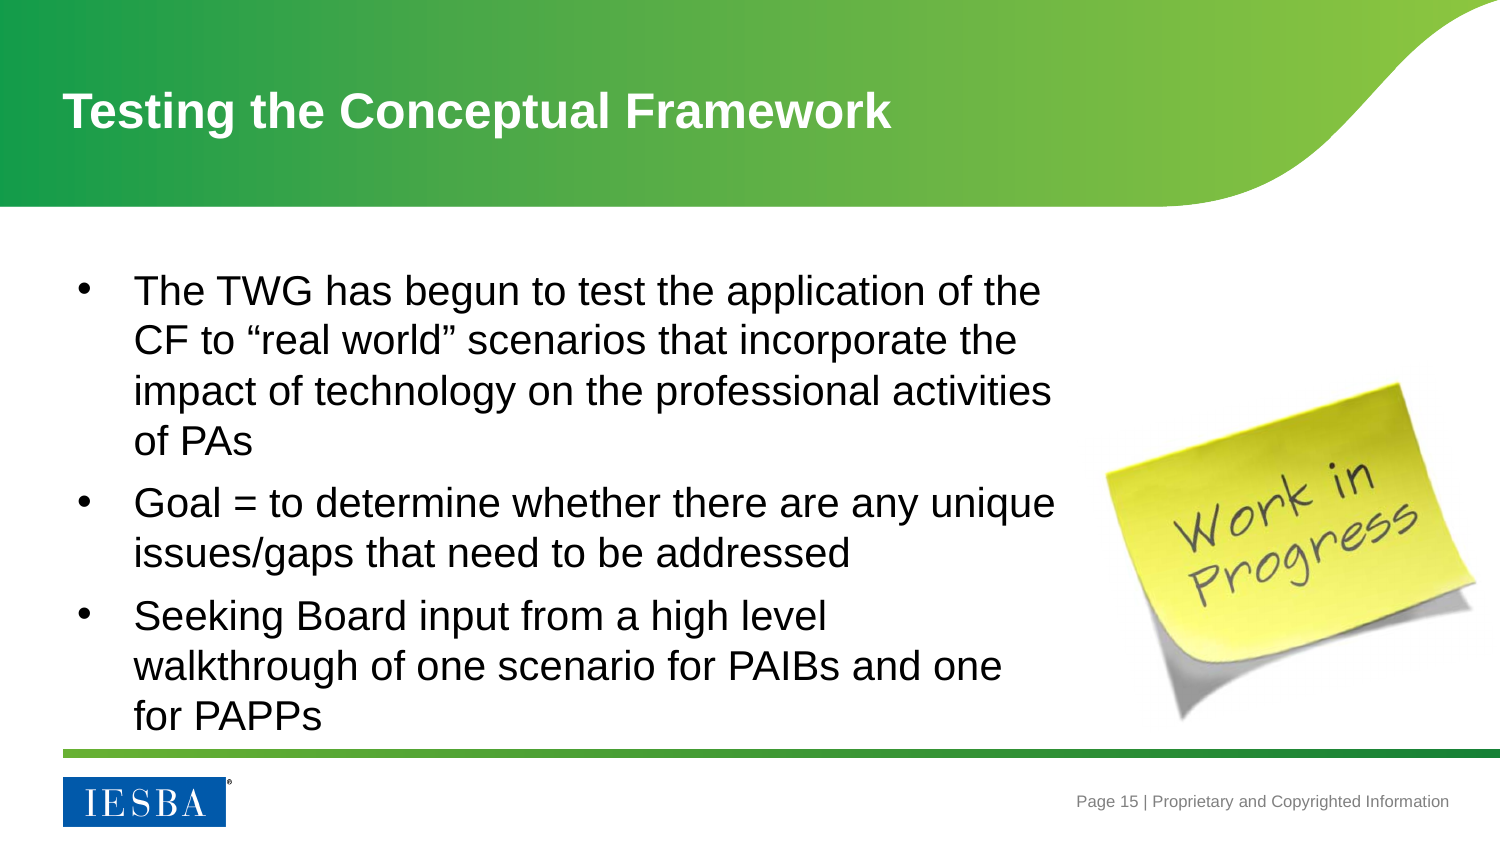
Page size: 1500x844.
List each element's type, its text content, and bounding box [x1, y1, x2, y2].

picture [1078, 359, 1498, 734]
text_box The TWG has begun to test the application of the CF to “real world” scenarios that incorporate the impact of technology on the professional activities of PAs Goal = to determine whether there are any unique issues/gaps that need to be addressed Seeking Board input from a high level walkthrough of one scenario for PAIBs and one for PAPPs [62, 256, 1078, 746]
picture [63, 777, 232, 827]
title Testing the Conceptual Framework [62, 75, 1300, 142]
picture [0, 0, 1500, 207]
